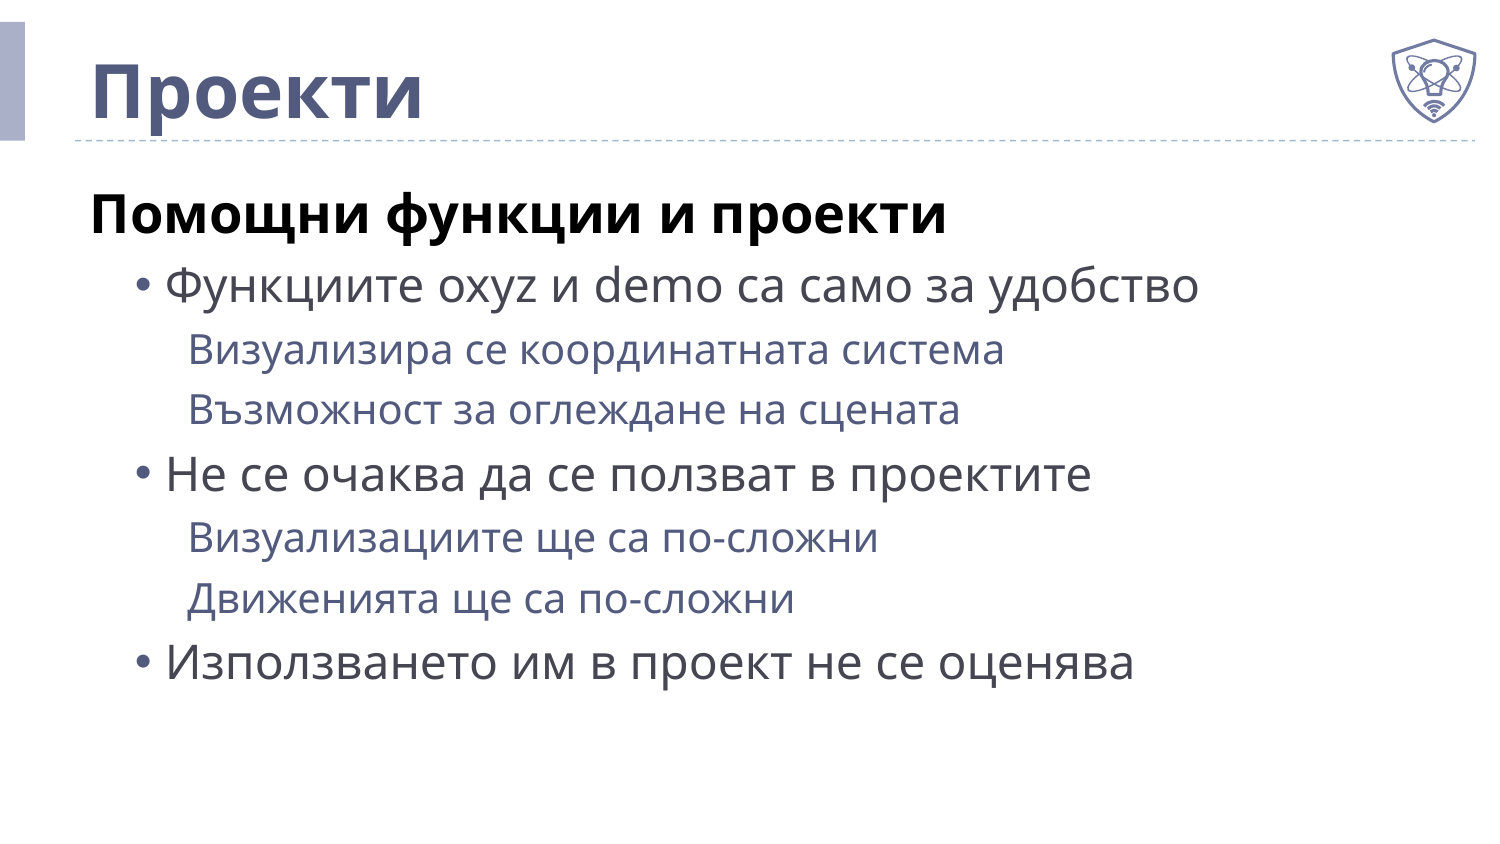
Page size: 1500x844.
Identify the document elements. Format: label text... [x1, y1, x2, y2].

title Проекти [75, 18, 1475, 141]
list Помощни функции и проекти Функциите oxyz и demo са само за удобство Визуализира се координатната система Възможност за оглеждане на сцената Не се очаква да се ползват в проектите Визуализациите ще са по-сложни Движенията ще са по-сложни Използването им в проект не се оценява [75, 171, 1475, 835]
